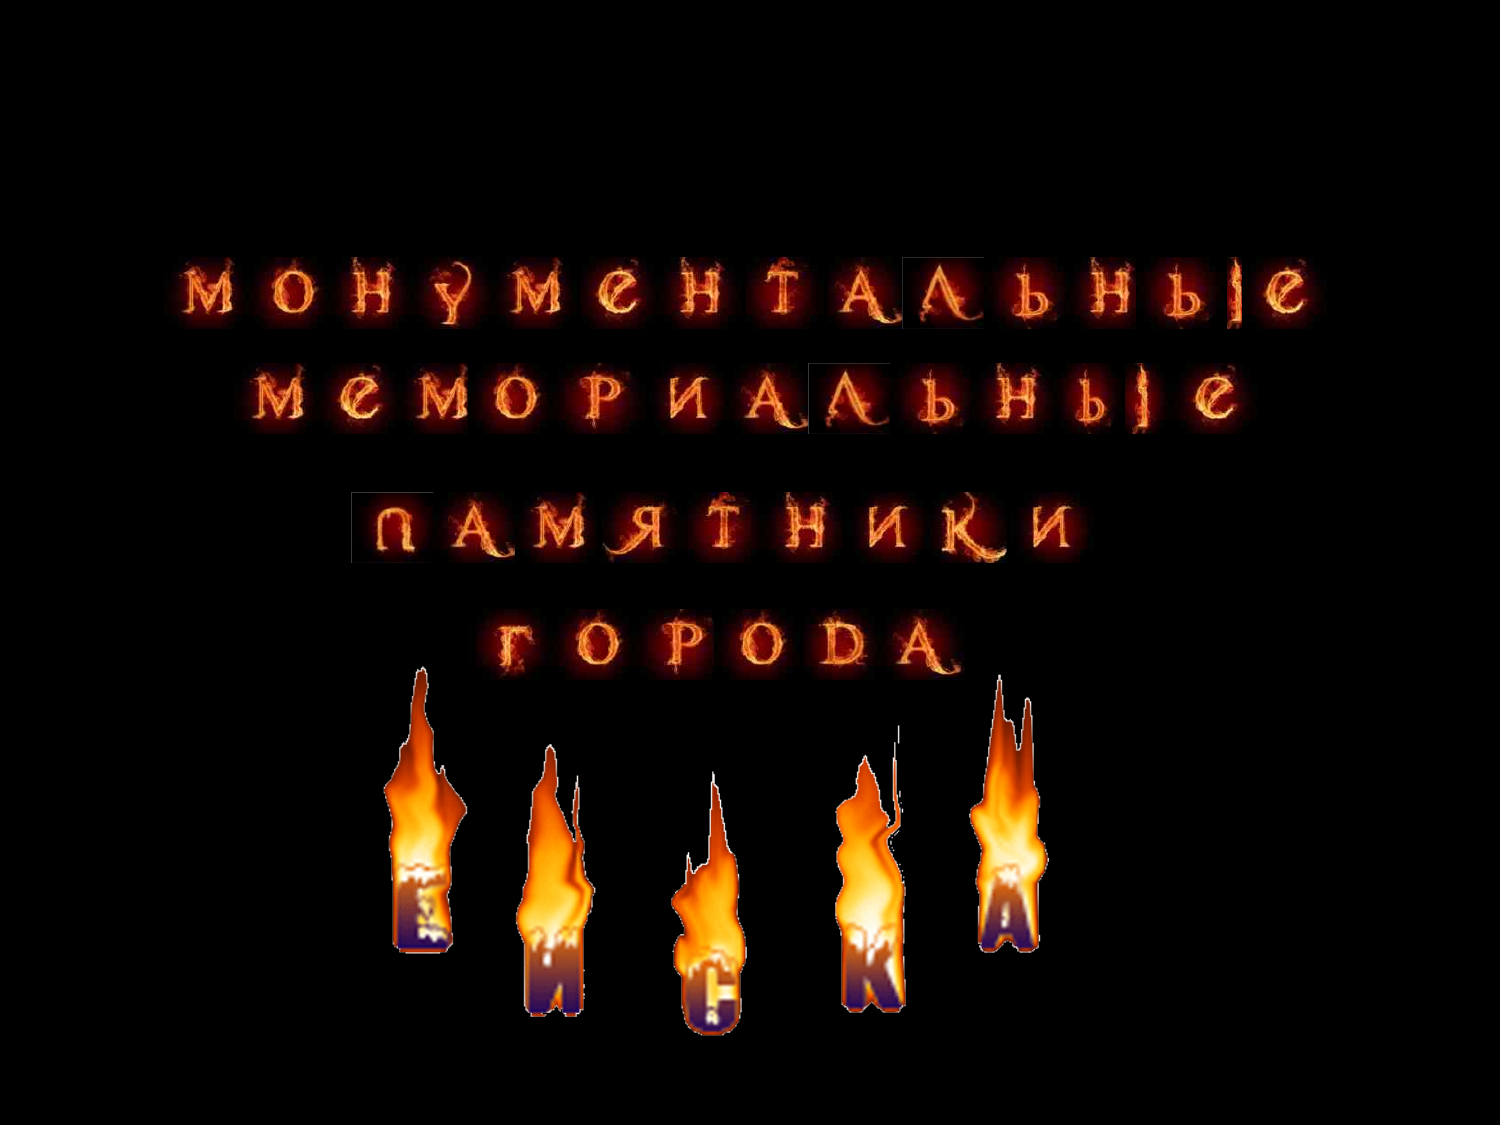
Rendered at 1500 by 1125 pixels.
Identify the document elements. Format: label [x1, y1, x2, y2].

picture [655, 714, 762, 1062]
picture [351, 491, 1094, 563]
picture [374, 609, 1063, 978]
picture [163, 257, 1331, 329]
picture [234, 363, 1260, 434]
picture [820, 691, 926, 1037]
picture [503, 691, 610, 1044]
